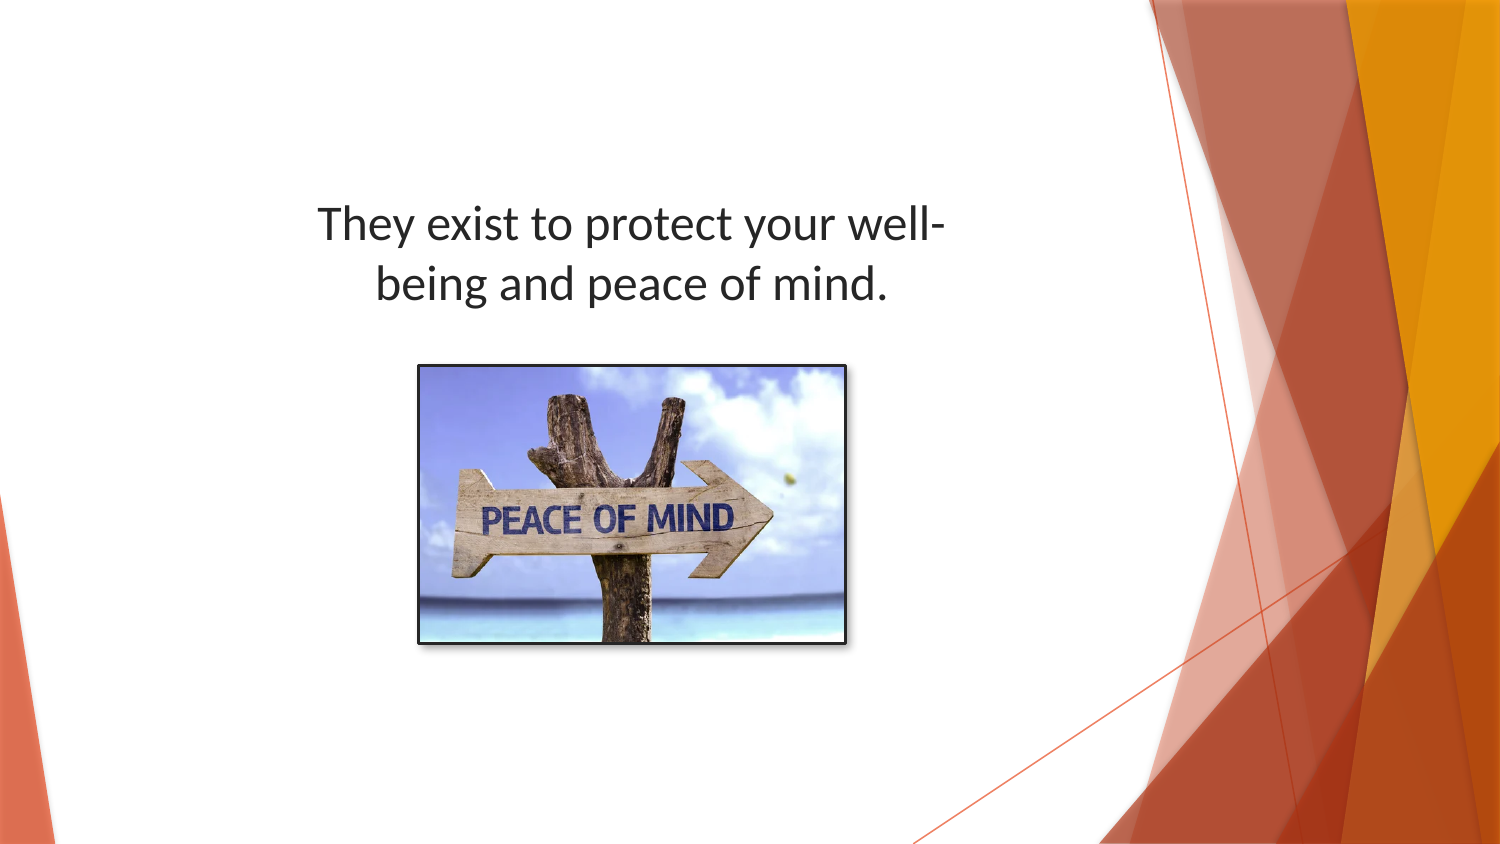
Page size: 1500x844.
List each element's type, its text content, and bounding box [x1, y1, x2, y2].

picture [418, 366, 845, 643]
list They exist to protect your well-being and peace of mind. [277, 161, 987, 340]
